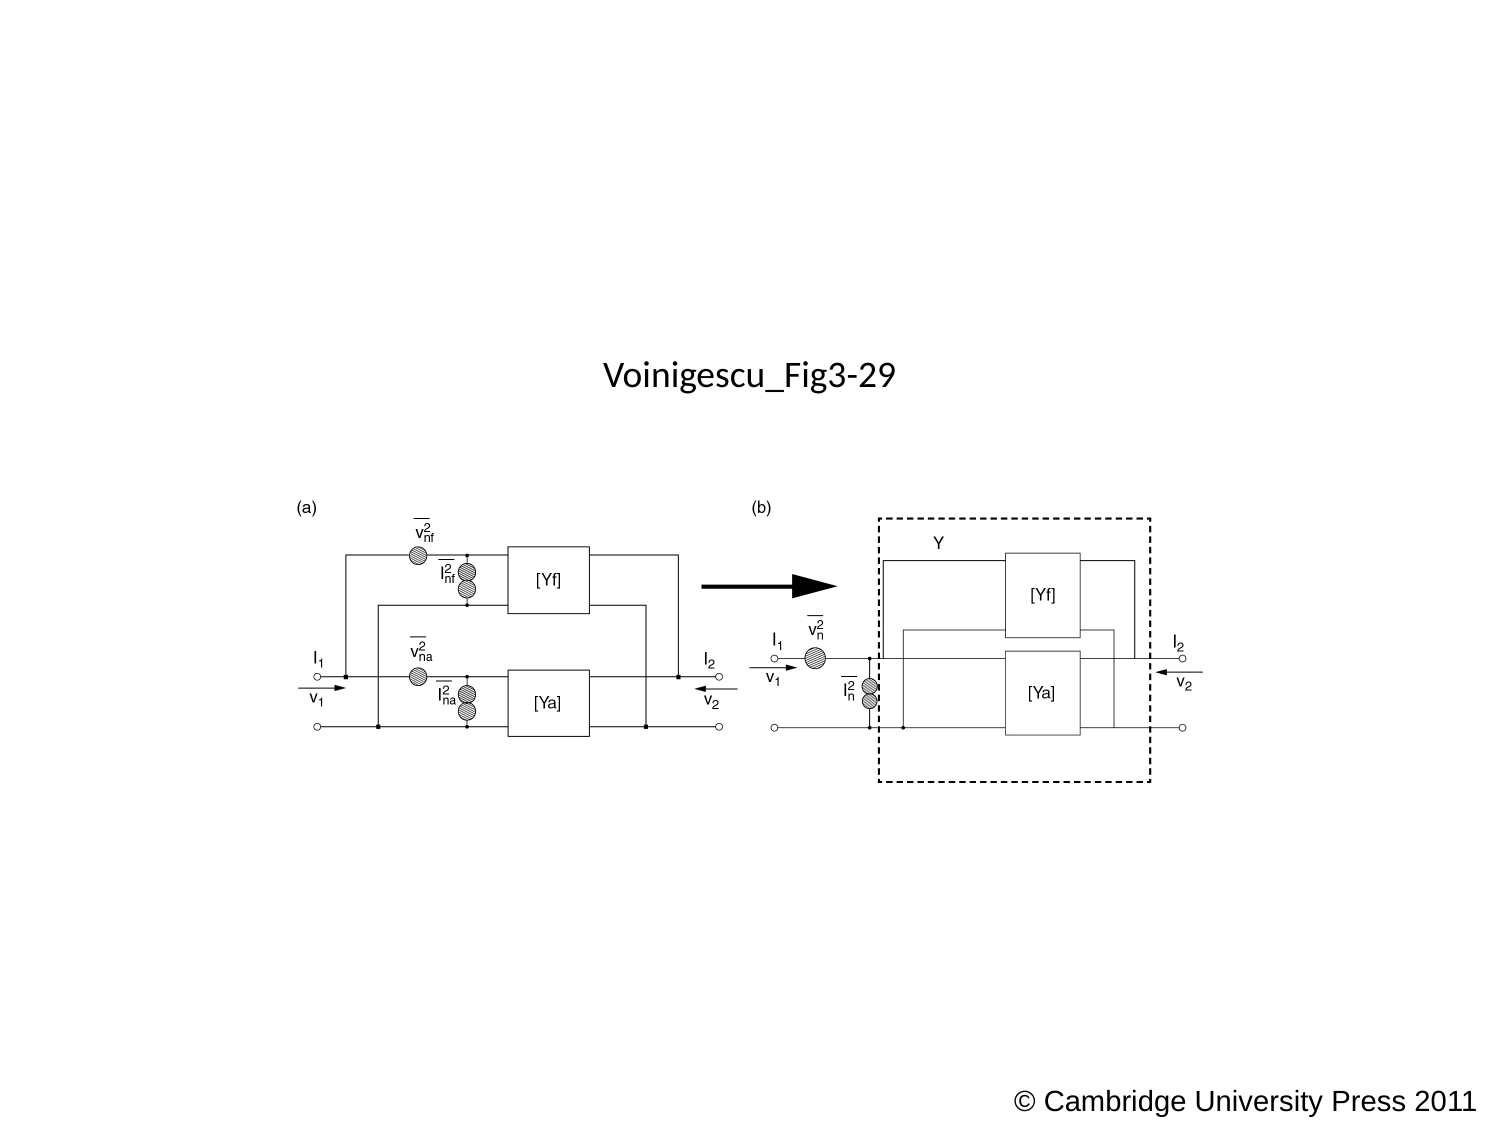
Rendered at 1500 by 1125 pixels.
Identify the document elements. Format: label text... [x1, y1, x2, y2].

text_box © Cambridge University Press 2011 [907, 1074, 1493, 1125]
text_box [296, 342, 1204, 783]
